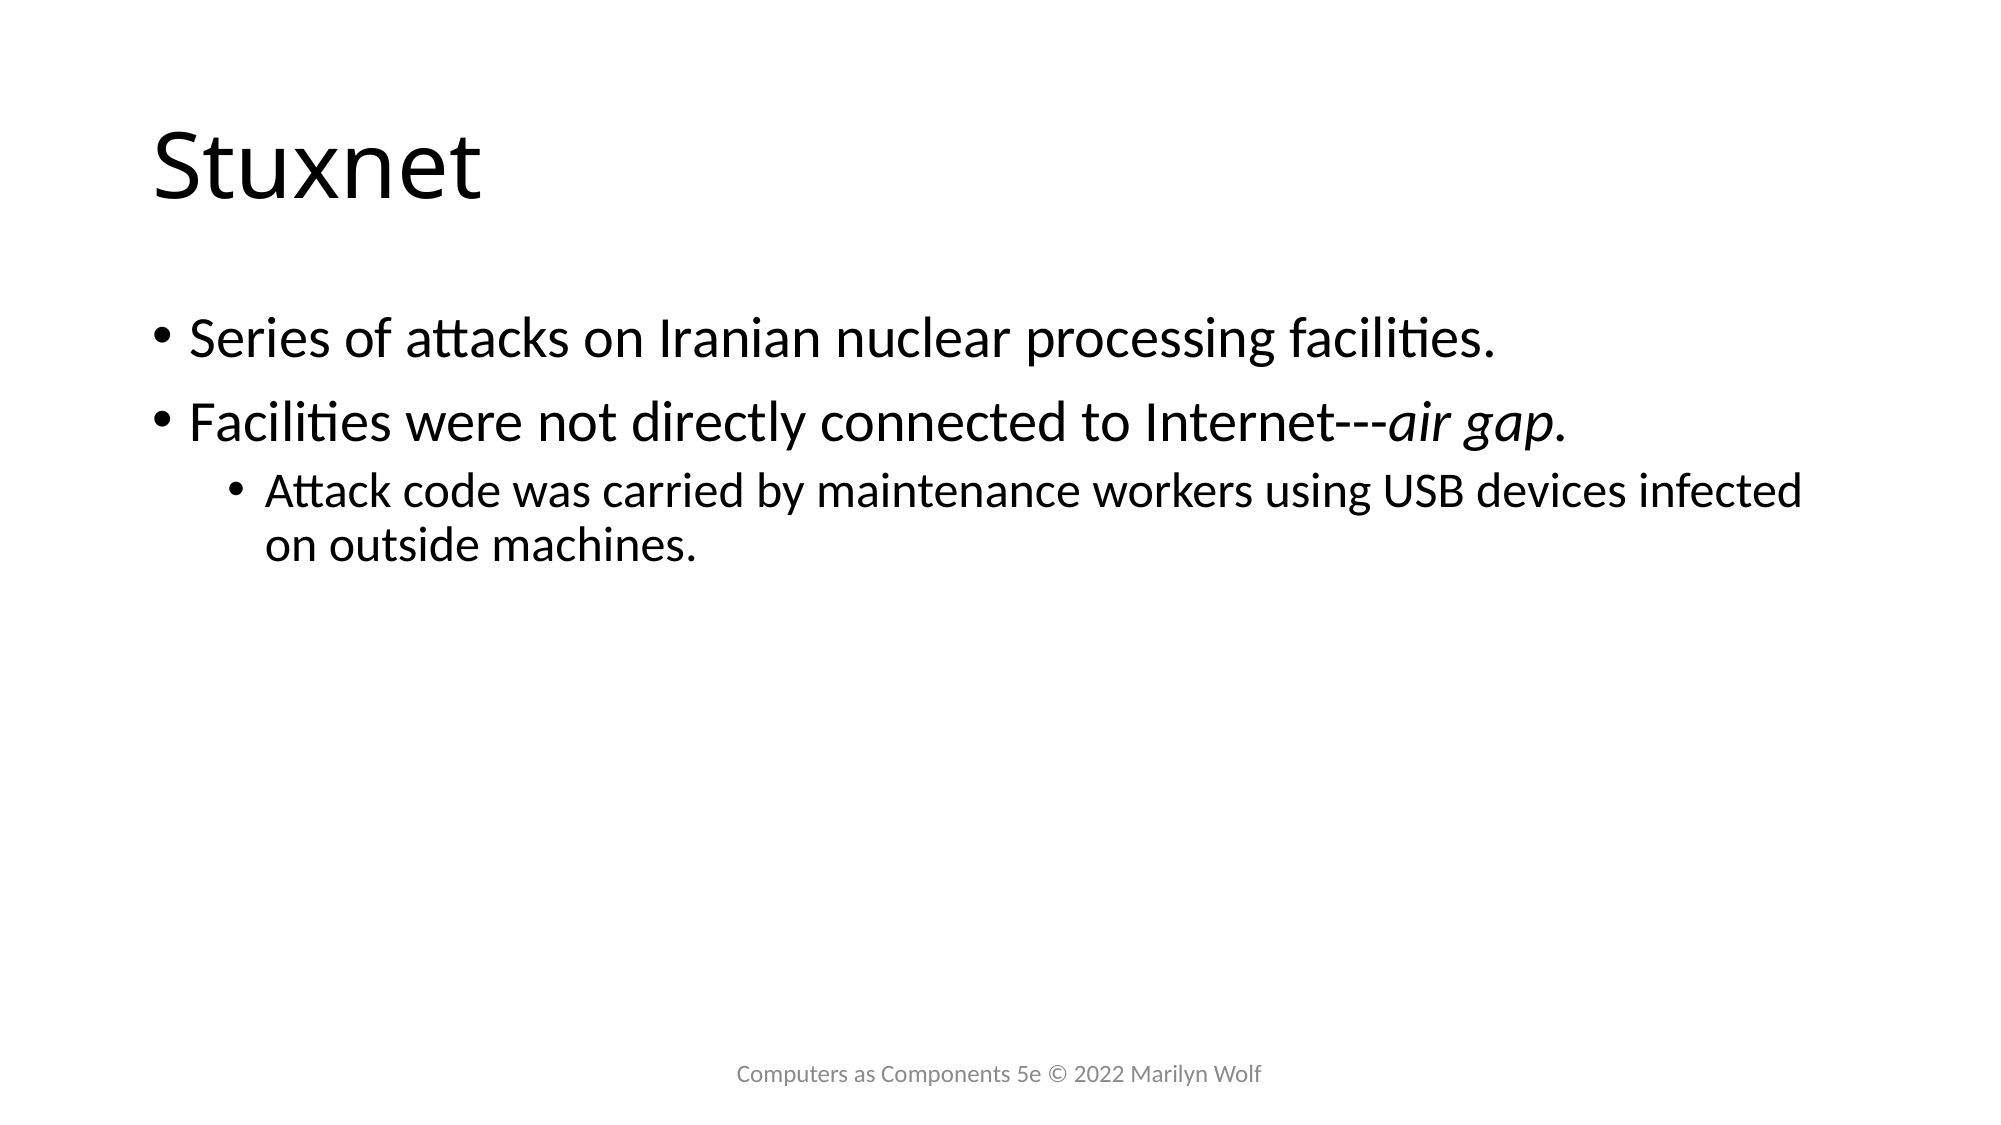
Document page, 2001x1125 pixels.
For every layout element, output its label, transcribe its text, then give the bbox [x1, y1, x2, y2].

list Series of attacks on Iranian nuclear processing facilities. Facilities were not directly connected to Internet---air gap. Attack code was carried by maintenance workers using USB devices infected on outside machines. [137, 299, 1863, 1014]
title Stuxnet [137, 59, 1863, 278]
footer Computers as Components 5e © 2022 Marilyn Wolf [662, 1042, 1338, 1103]
